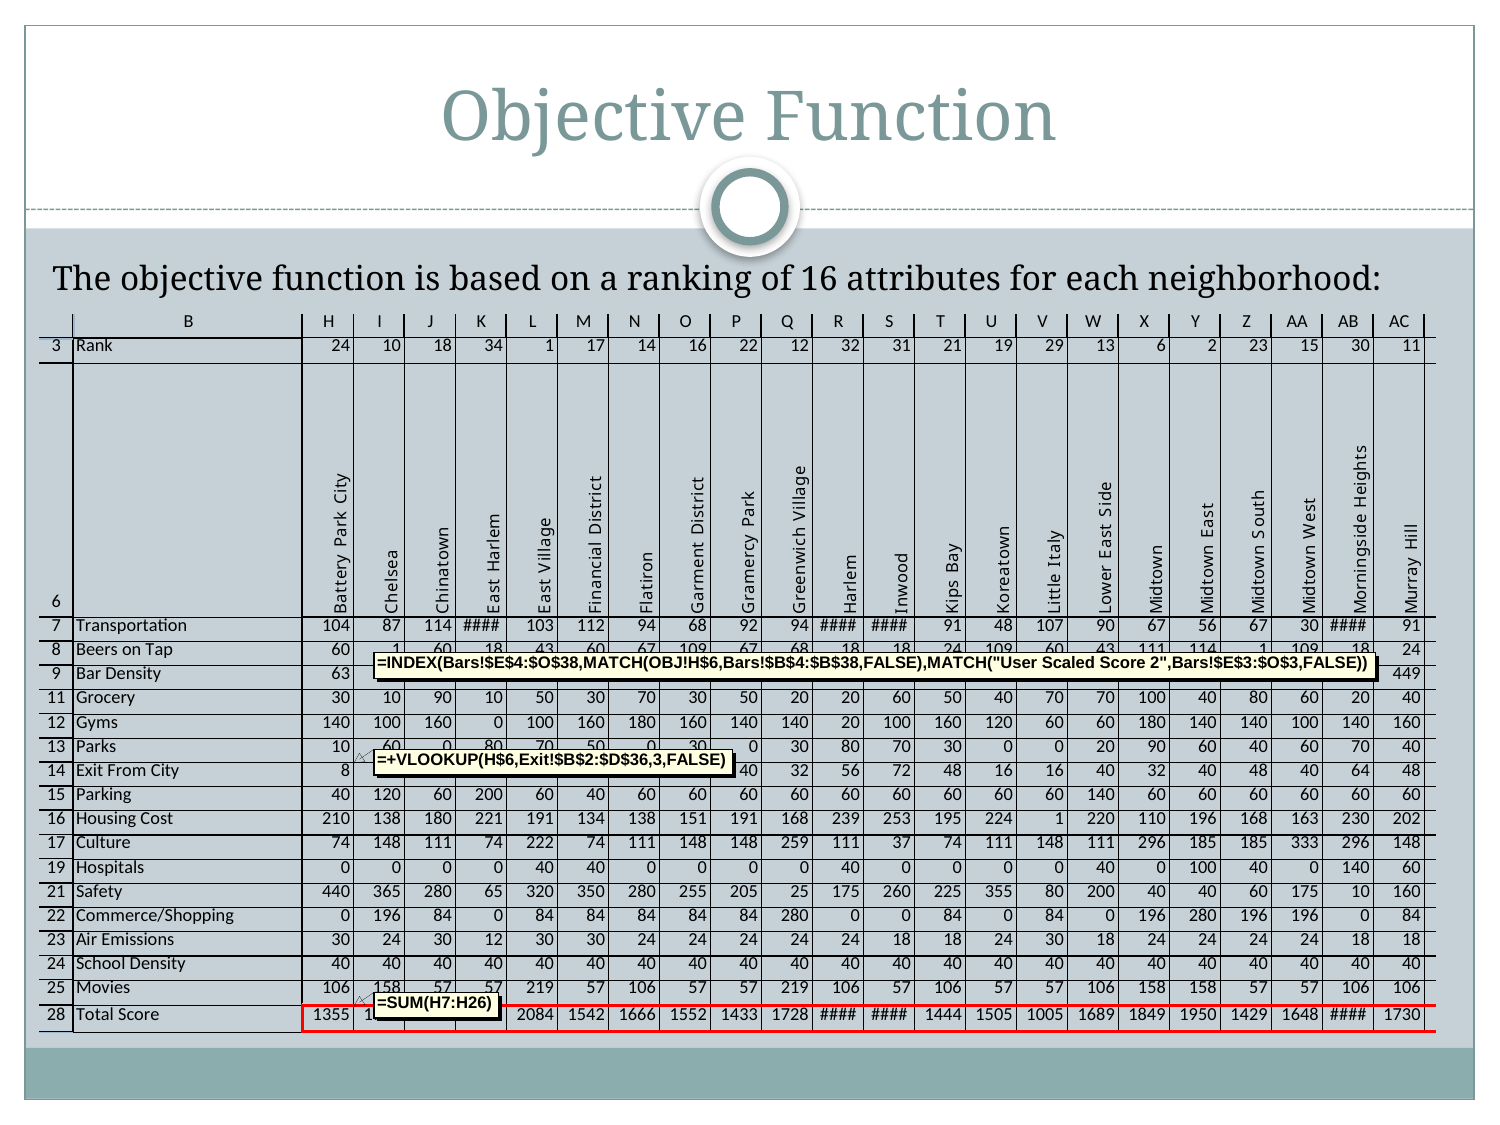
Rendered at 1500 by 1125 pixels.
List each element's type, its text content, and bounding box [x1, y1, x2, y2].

text_box The objective function is based on a ranking of 16 attributes for each neighborhood: [37, 249, 1438, 305]
title Objective Function [49, 37, 1450, 162]
picture [37, 312, 1437, 1033]
